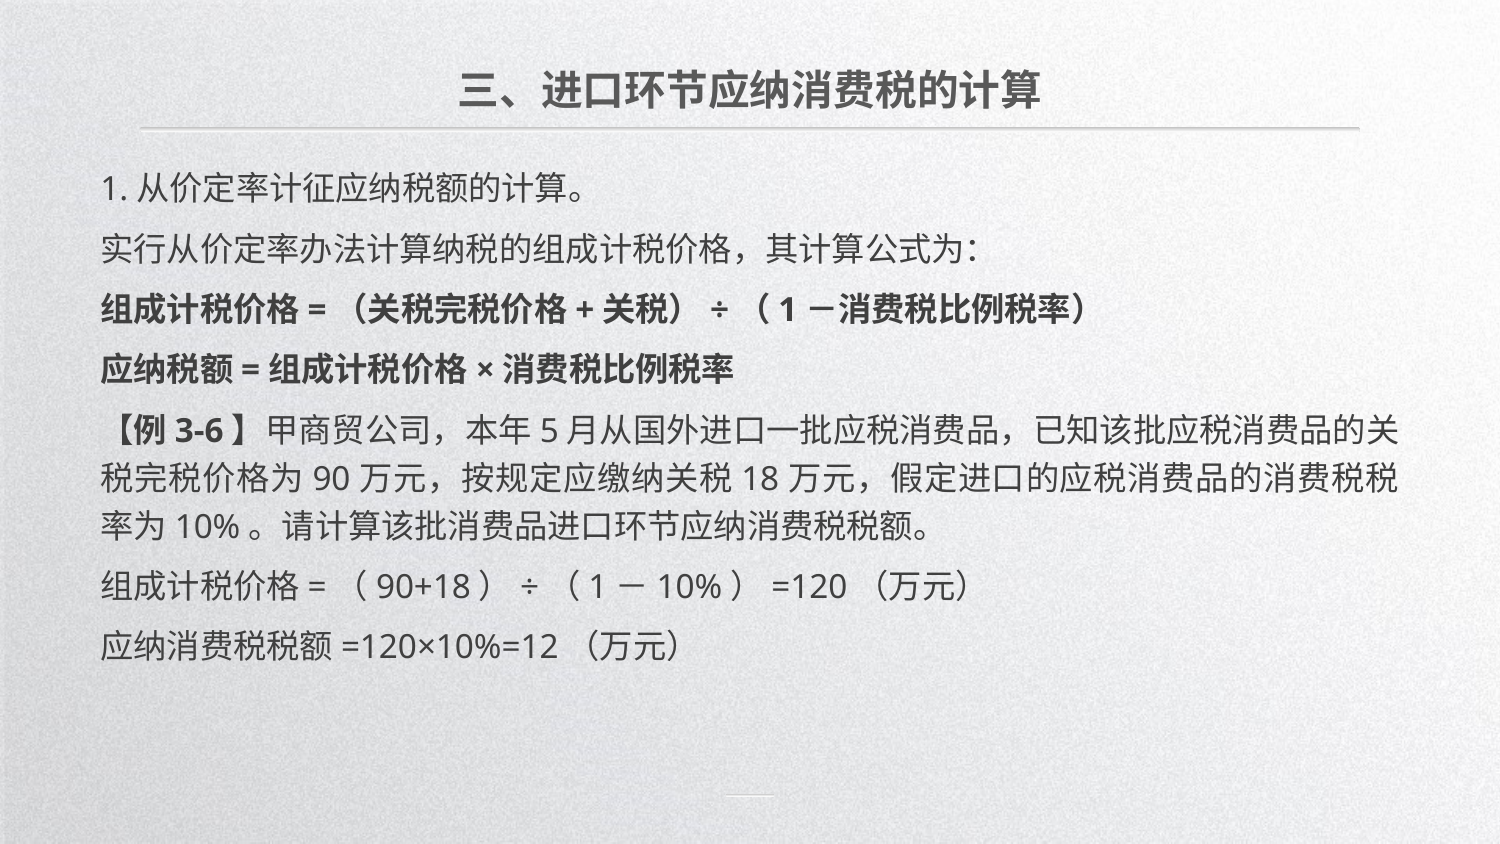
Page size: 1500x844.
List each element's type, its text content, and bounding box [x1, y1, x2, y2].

text_box 1.从价定率计征应纳税额的计算。 实行从价定率办法计算纳税的组成计税价格，其计算公式为： 组成计税价格=（关税完税价格+关税）÷（1－消费税比例税率） 应纳税额=组成计税价格×消费税比例税率 【例3-6】甲商贸公司，本年5月从国外进口一批应税消费品，已知该批应税消费品的关税完税价格为90万元，按规定应缴纳关税18万元，假定进口的应税消费品的消费税税率为10%。请计算该批消费品进口环节应纳消费税税额。 组成计税价格=（90+18）÷（1－10%）=120（万元） 应纳消费税税额=120×10%=12（万元） [100, 159, 1400, 727]
text_box 三、进口环节应纳消费税的计算 [321, 57, 1179, 120]
picture [0, 0, 1500, 844]
